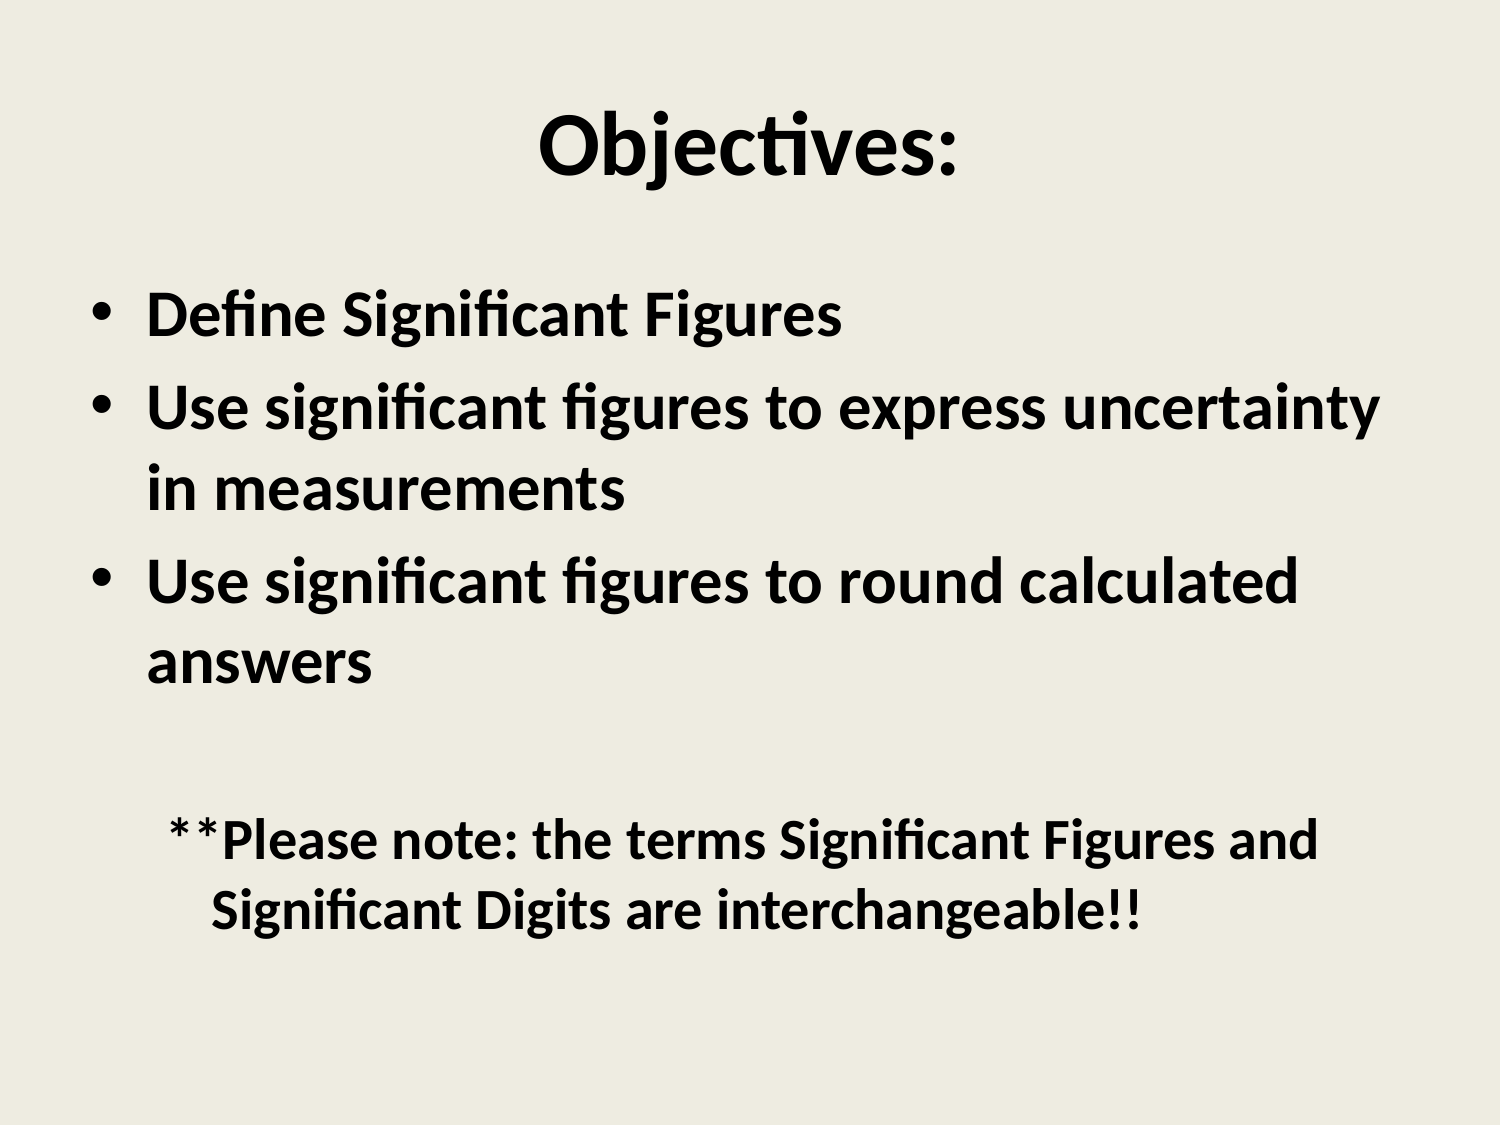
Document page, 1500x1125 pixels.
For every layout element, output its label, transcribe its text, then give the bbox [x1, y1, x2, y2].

title Objectives: [75, 45, 1425, 233]
list Define Significant Figures Use significant figures to express uncertainty in measurements Use significant figures to round calculated answers **Please note: the terms Significant Figures and Significant Digits are interchangeable!! [75, 262, 1425, 1005]
